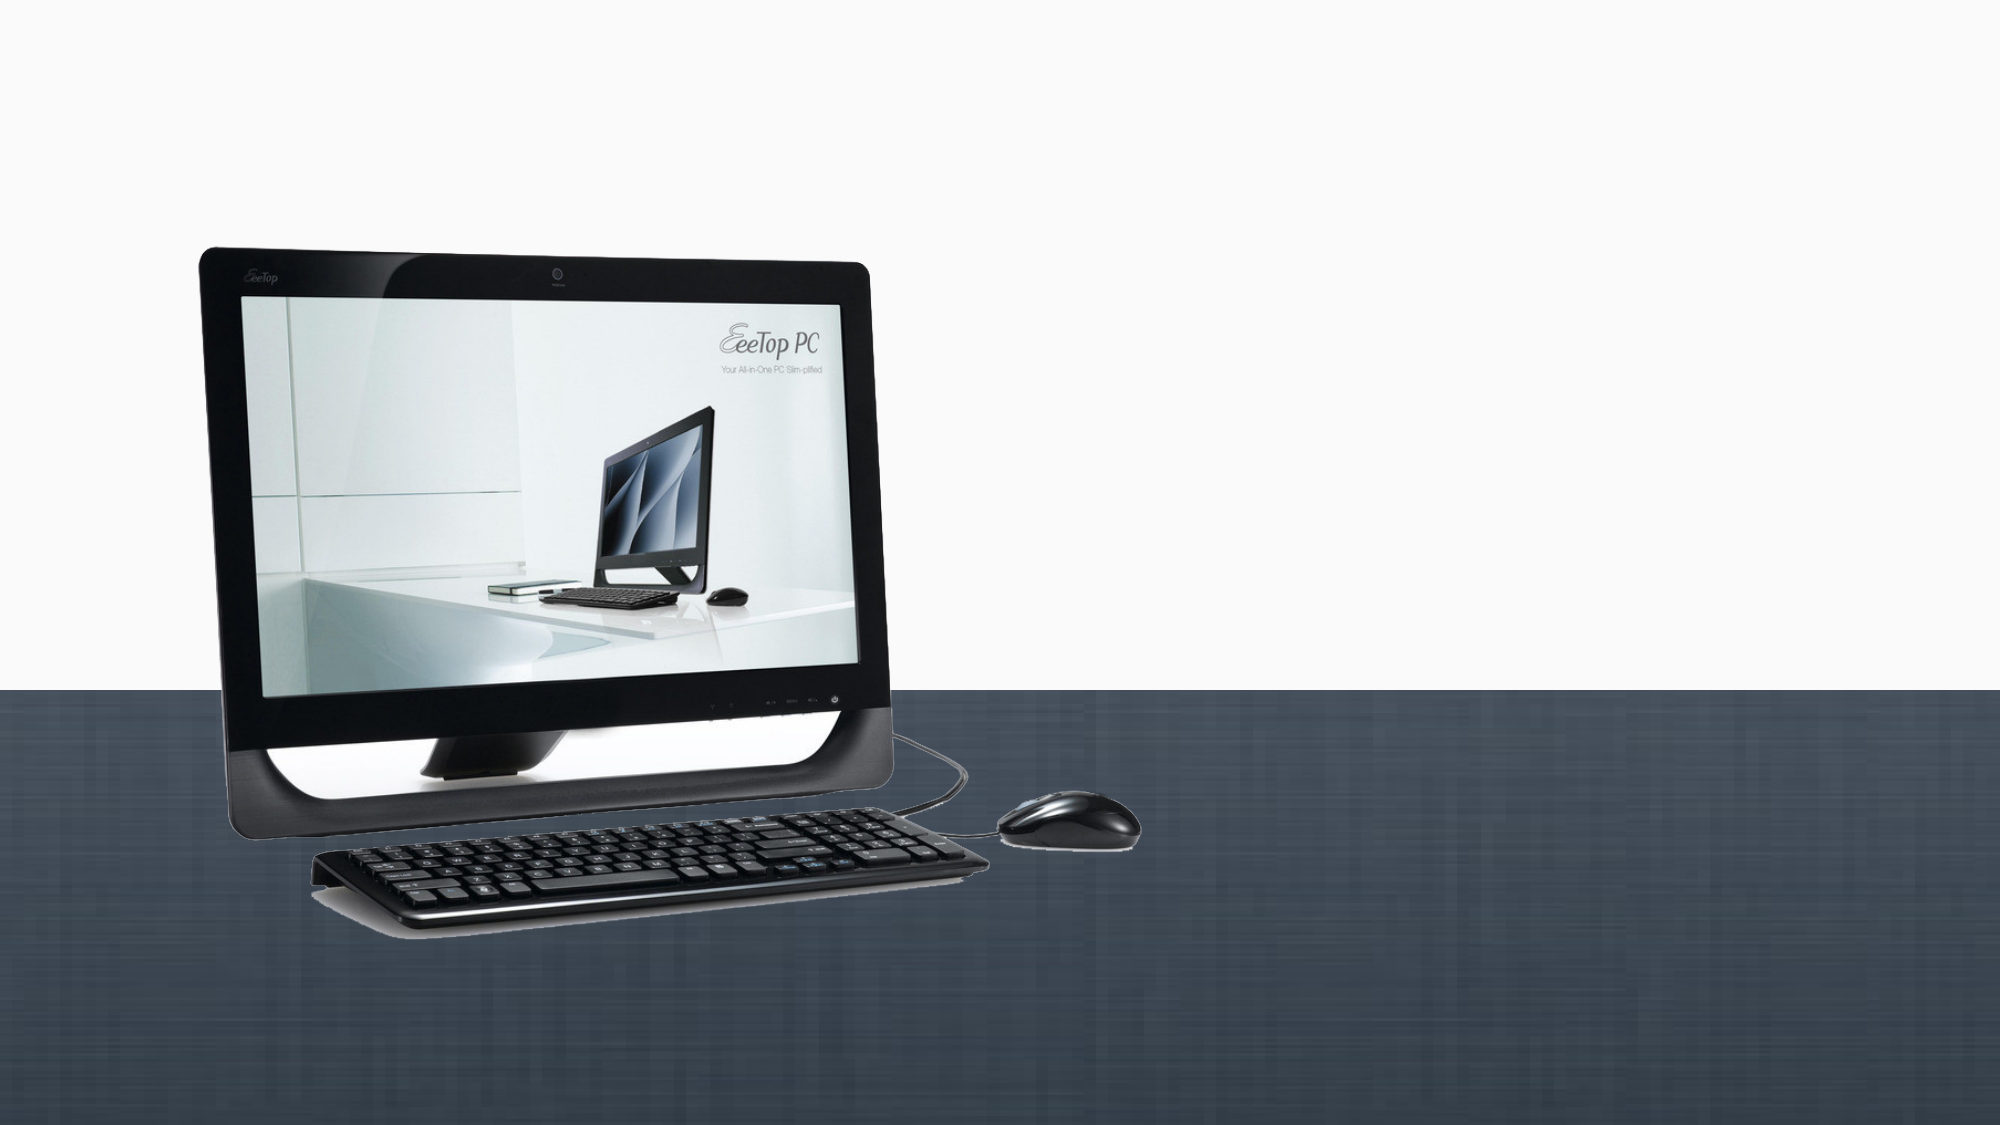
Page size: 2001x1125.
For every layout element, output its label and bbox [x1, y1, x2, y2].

picture [0, 191, 2000, 1125]
